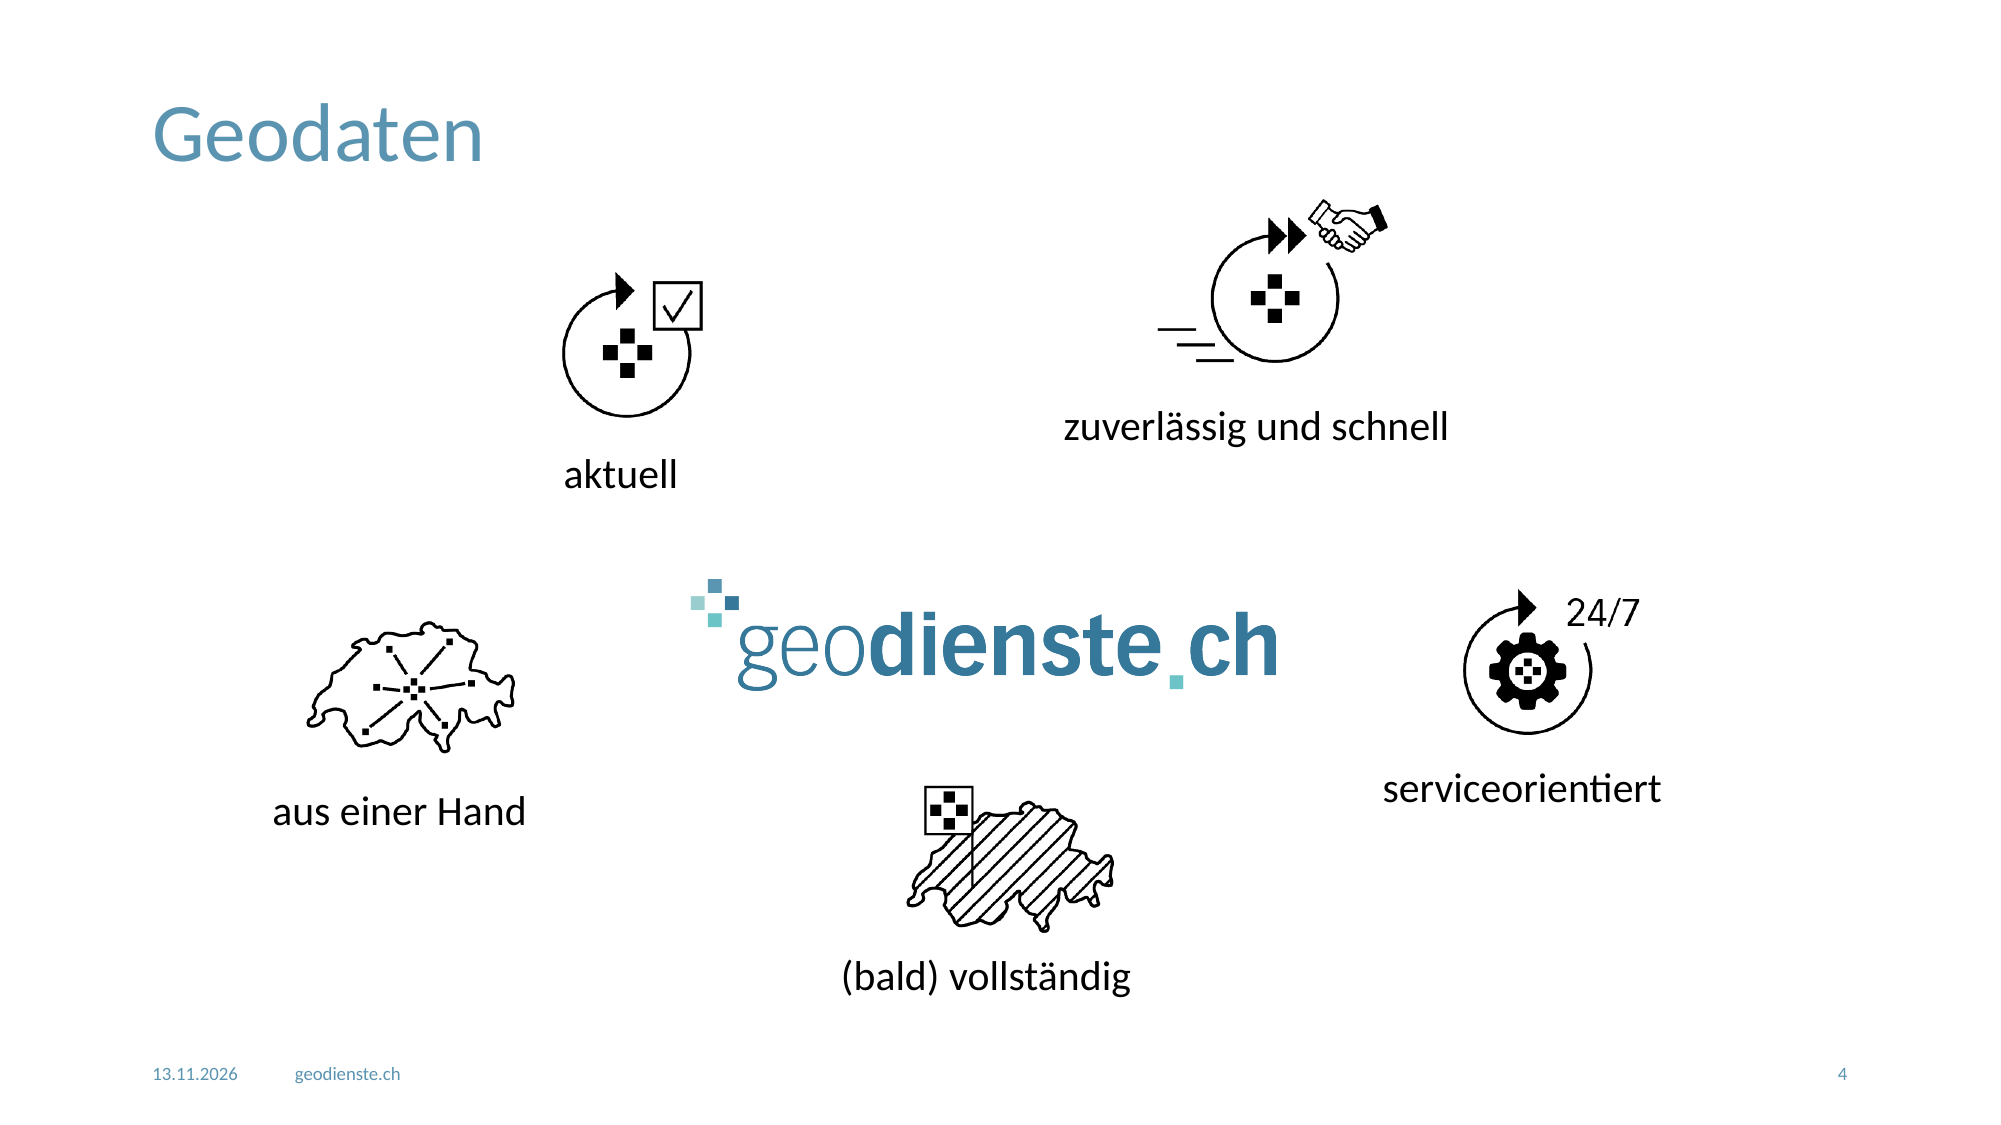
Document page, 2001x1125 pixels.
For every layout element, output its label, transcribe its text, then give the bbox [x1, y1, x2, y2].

picture [279, 568, 554, 776]
picture [490, 235, 765, 443]
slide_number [137, 1042, 279, 1103]
text_box serviceorientiert [1368, 753, 1705, 797]
picture [1139, 175, 1413, 383]
picture [1385, 551, 1660, 759]
text_box (bald) vollständig [826, 941, 1364, 998]
text_box aktuell [548, 439, 826, 510]
slide_number 4 [1412, 1042, 1863, 1103]
picture [648, 553, 1358, 956]
text_box aus einer Hand [257, 776, 636, 833]
title Geodaten [137, 81, 1575, 195]
text_box zuverlässig und schnell [1048, 390, 1541, 460]
footer geodienste.ch [279, 1042, 763, 1103]
